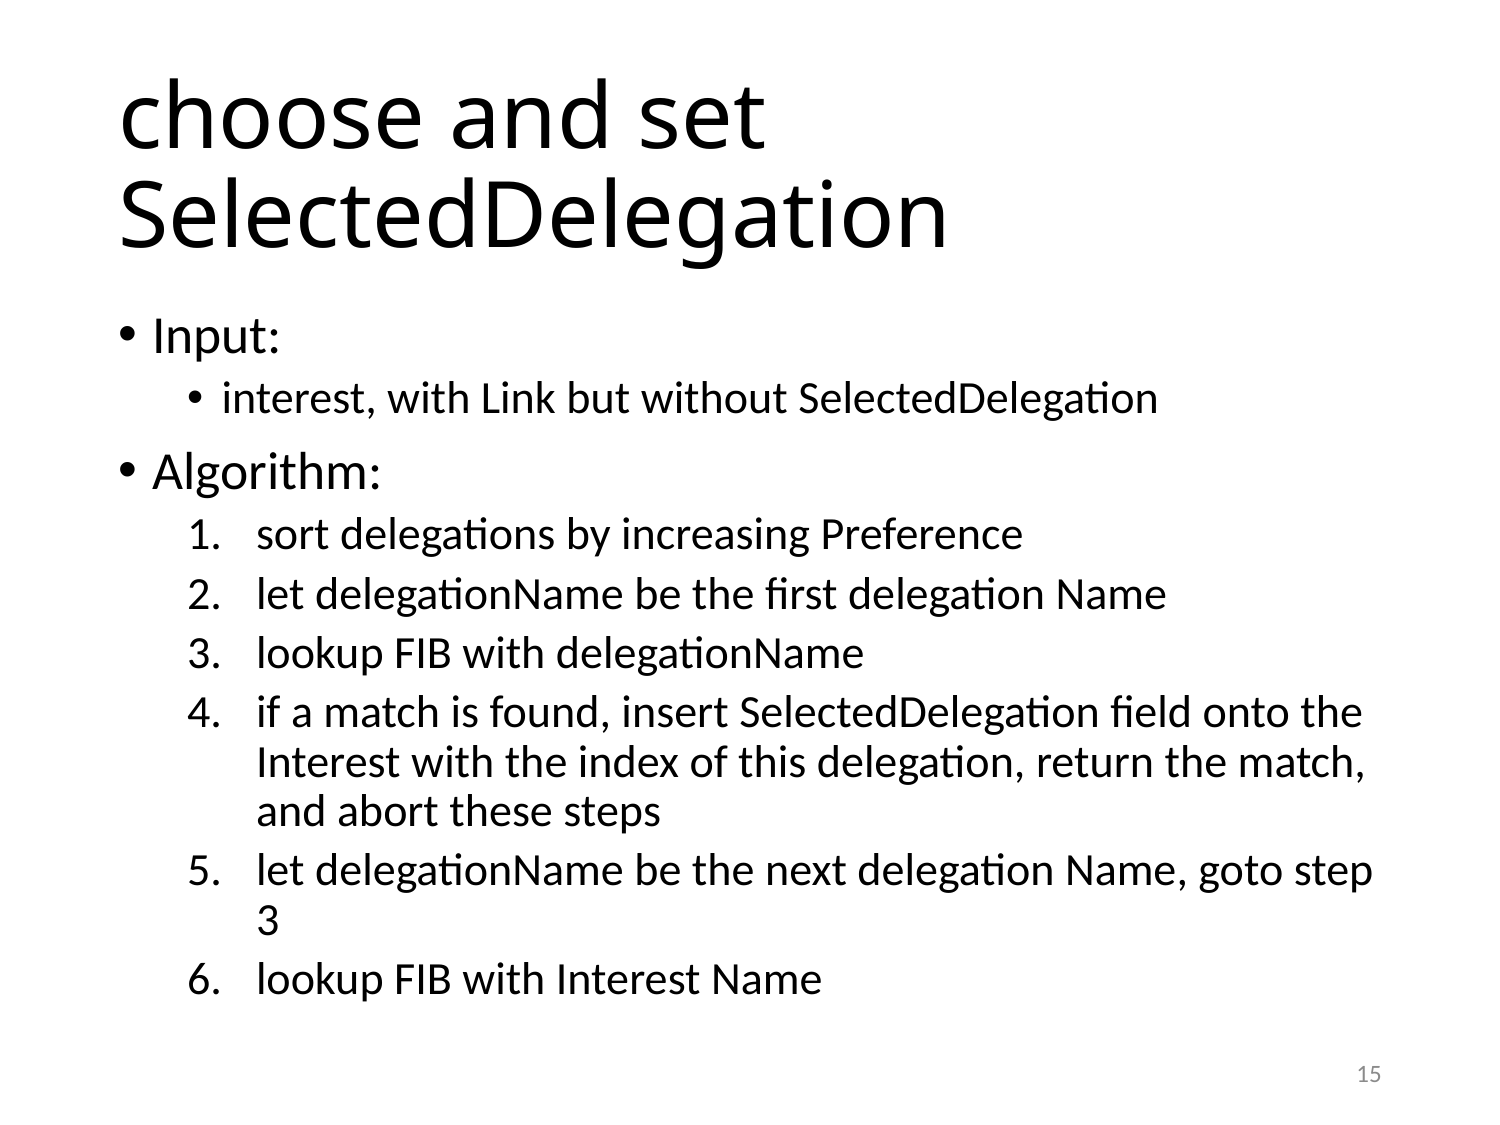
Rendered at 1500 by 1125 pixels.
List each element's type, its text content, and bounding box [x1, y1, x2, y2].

title choose and set SelectedDelegation [103, 59, 1397, 278]
slide_number 15 [1059, 1042, 1397, 1103]
list Input: interest, with Link but without SelectedDelegation Algorithm: sort delegations by increasing Preference let delegationName be the first delegation Name lookup FIB with delegationName if a match is found, insert SelectedDelegation field onto the Interest with the index of this delegation, return the match, and abort these steps let delegationName be the next delegation Name, goto step 3 lookup FIB with Interest Name [103, 299, 1397, 1014]
